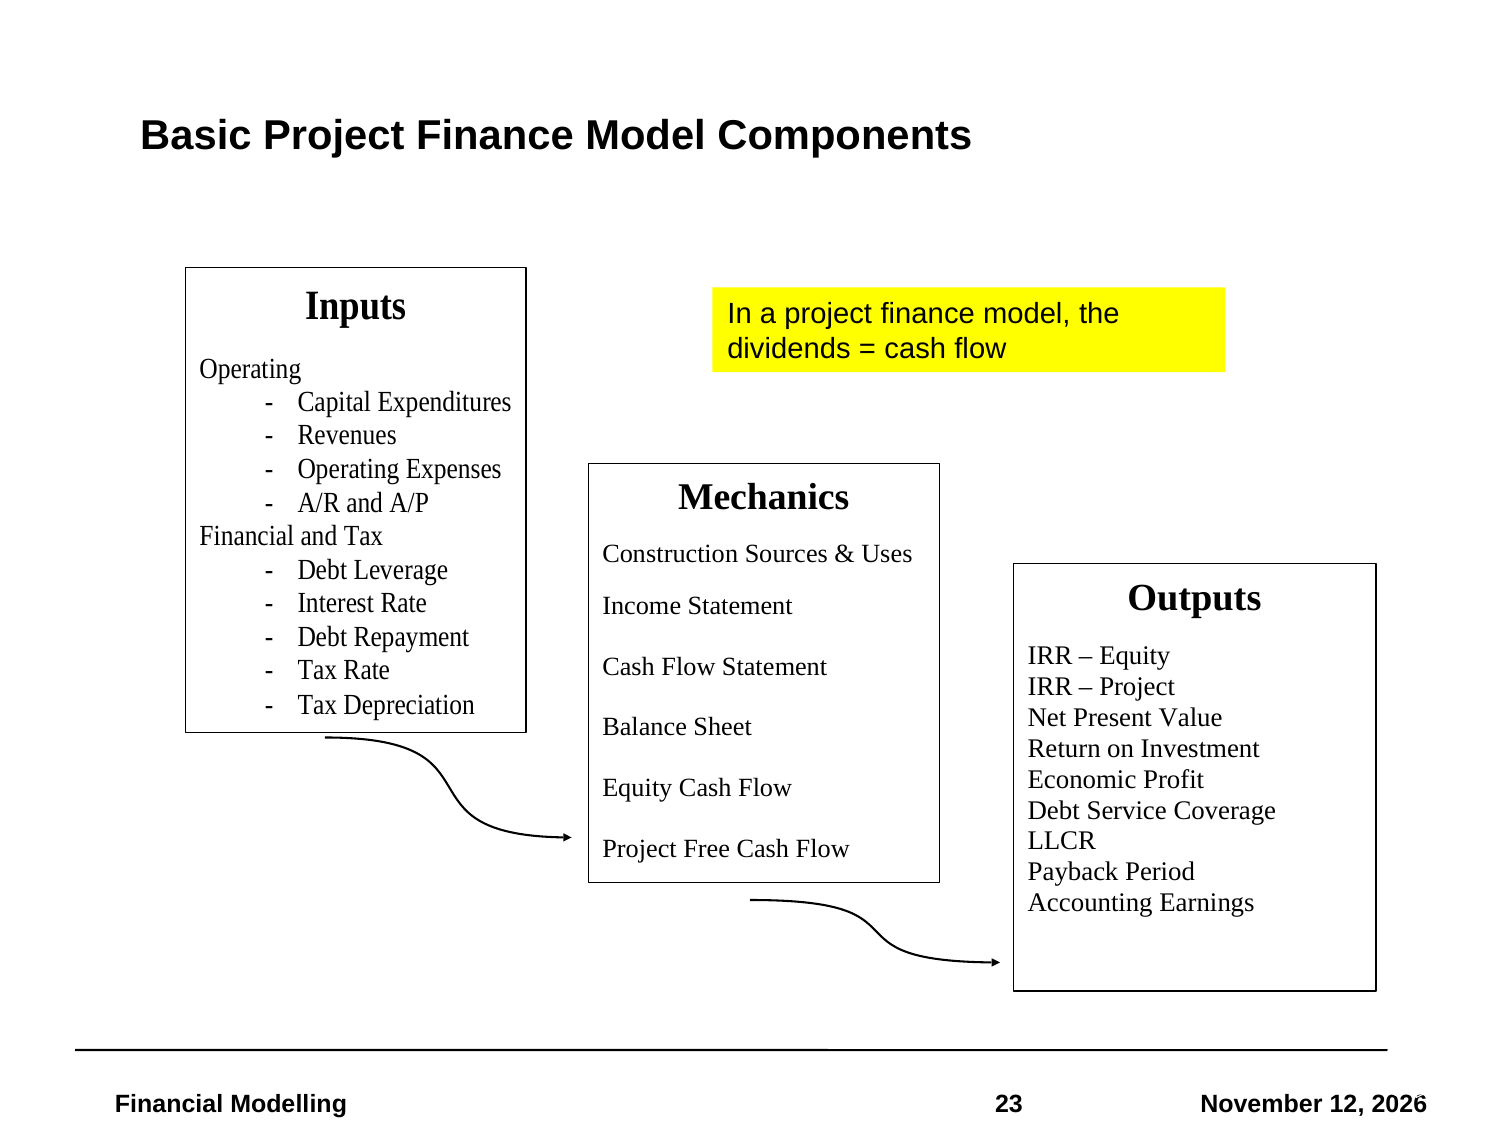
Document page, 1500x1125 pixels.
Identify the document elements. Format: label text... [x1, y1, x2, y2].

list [184, 266, 528, 734]
picture [1012, 562, 1378, 992]
text_box In a project finance model, the dividends = cash flow [712, 287, 1225, 373]
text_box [749, 899, 1001, 963]
picture [587, 462, 941, 884]
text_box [398, 663, 499, 911]
title Basic Project Finance Model Components [124, 99, 1413, 226]
